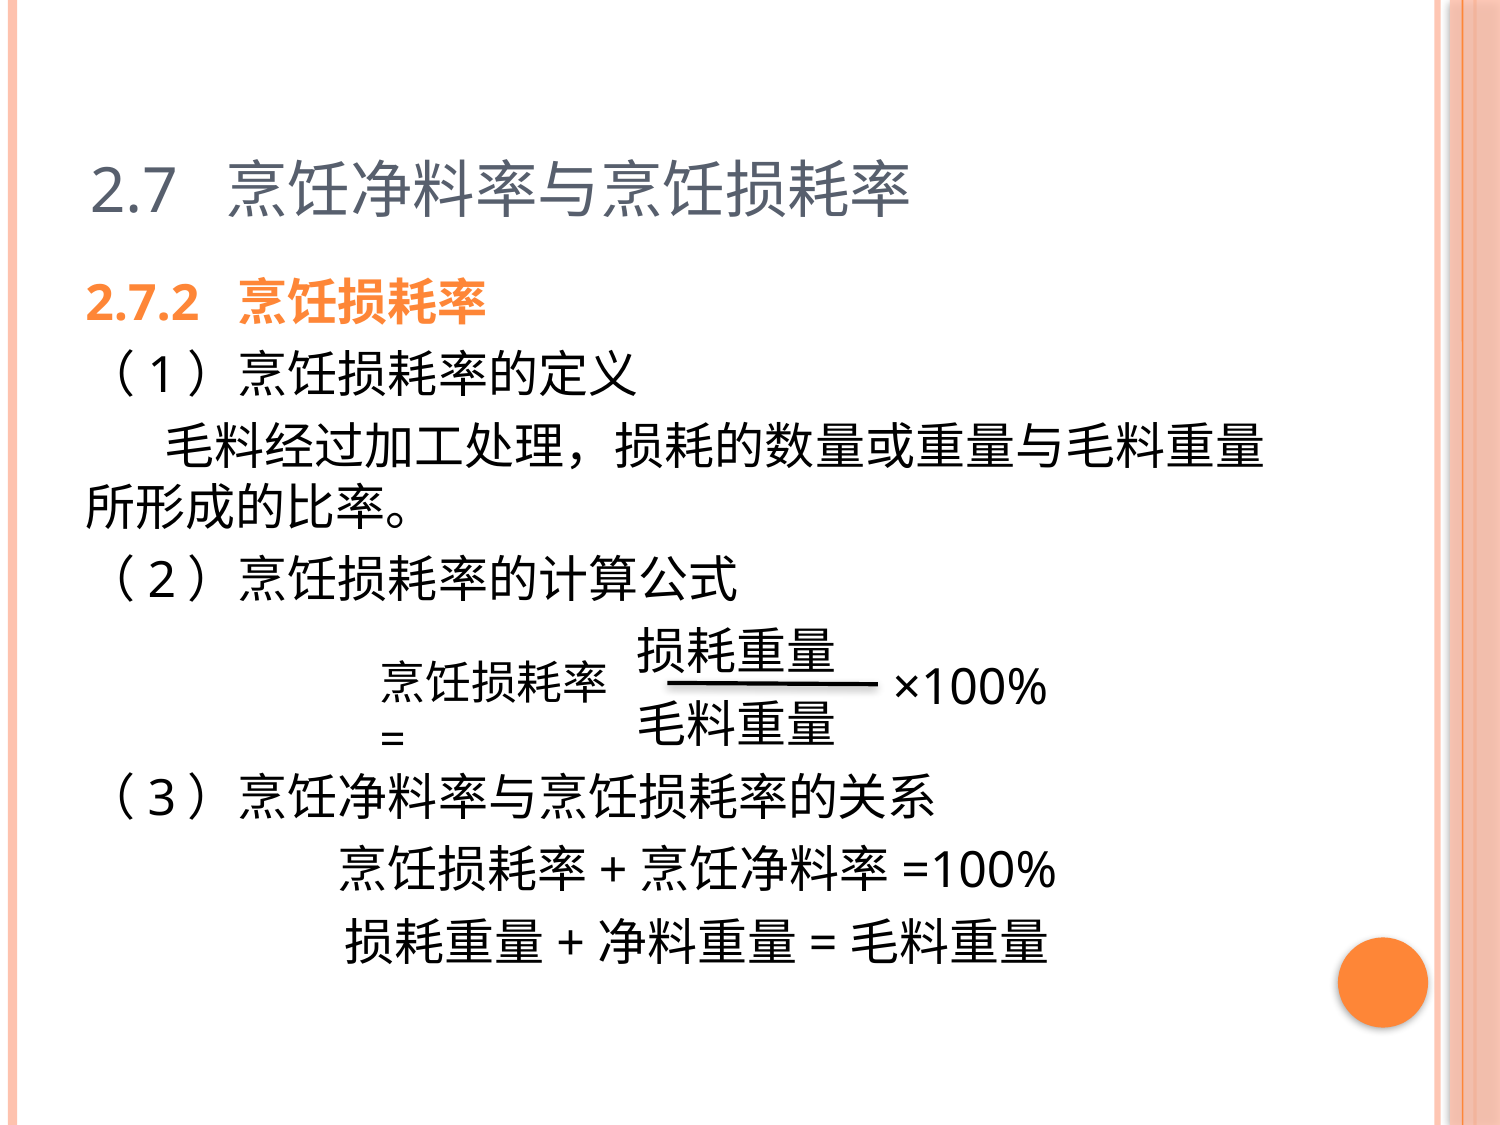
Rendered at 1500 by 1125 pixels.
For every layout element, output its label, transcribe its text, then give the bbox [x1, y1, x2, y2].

title 2.7 烹饪净料率与烹饪损耗率 [75, 45, 1300, 233]
list 2.7.2 烹饪损耗率 （1）烹饪损耗率的定义 毛料经过加工处理，损耗的数量或重量与毛料重量所形成的比率。 （2）烹饪损耗率的计算公式 损耗重量 毛料重量 （3）烹饪净料率与烹饪损耗率的关系 烹饪损耗率+烹饪净料率=100% 损耗重量+净料重量=毛料重量 [70, 262, 1324, 1063]
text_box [364, 646, 1094, 723]
